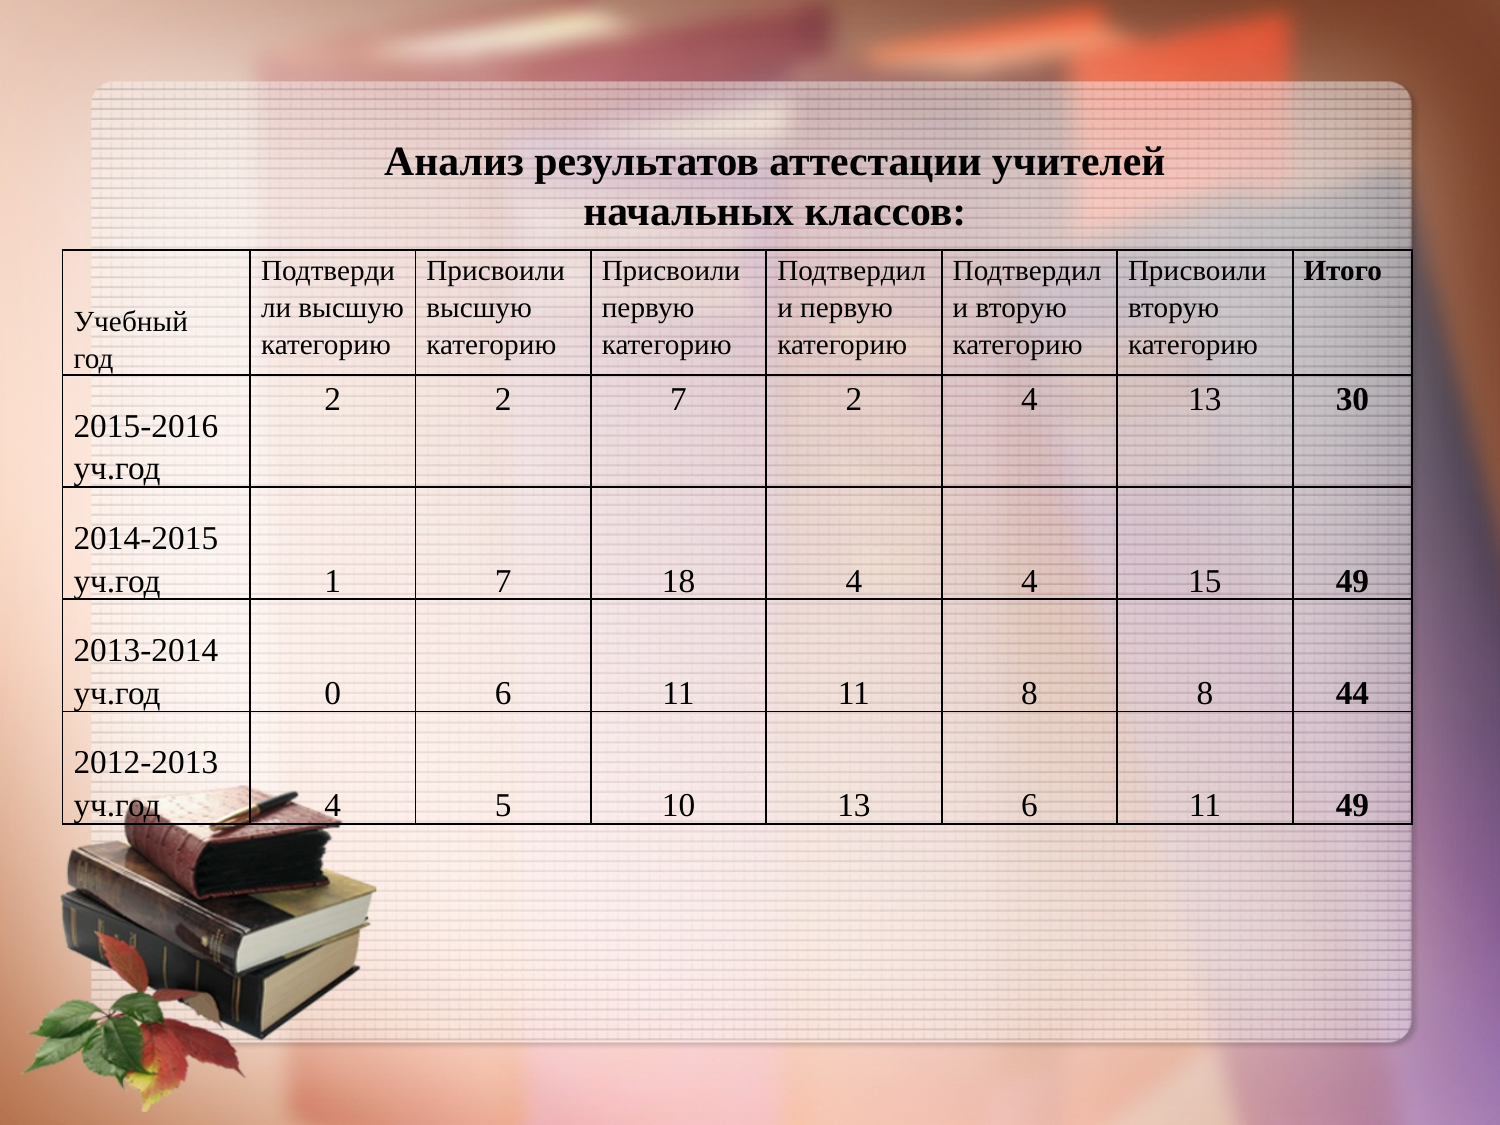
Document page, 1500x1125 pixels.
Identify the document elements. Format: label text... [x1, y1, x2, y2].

table_cell 18 [592, 488, 765, 598]
table_cell 2014-2015 уч.год [63, 488, 249, 598]
table_cell 13 [767, 712, 941, 823]
picture [0, 0, 1500, 1125]
table_header Итого [1294, 251, 1411, 374]
table_cell 11 [767, 600, 941, 711]
table_cell 7 [416, 488, 590, 598]
table_header Присвоили первую категорию [592, 251, 765, 374]
table_cell 4 [943, 488, 1116, 598]
table_header Подтвердили первую категорию [767, 251, 941, 374]
table_cell 4 [943, 376, 1116, 486]
table_cell 4 [767, 488, 941, 598]
table_cell 11 [1118, 712, 1292, 823]
table_cell 7 [592, 376, 765, 486]
table_cell 10 [592, 712, 765, 823]
table_cell 2 [251, 376, 415, 486]
table_cell 2013-2014 уч.год [63, 600, 249, 711]
table_header Подтвердили вторую категорию [943, 251, 1116, 374]
table_cell 49 [1294, 488, 1411, 598]
table_cell 4 [251, 712, 415, 823]
table_cell 49 [1294, 712, 1411, 823]
table_cell 2015-2016 уч.год [63, 376, 249, 486]
table_cell 0 [251, 600, 415, 711]
table_cell 30 [1294, 376, 1411, 486]
table_cell 6 [416, 600, 590, 711]
table_header Присвоили высшую категорию [416, 251, 590, 374]
table_cell 2012-2013 уч.год [63, 712, 249, 823]
table_header Присвоили вторую категорию [1118, 251, 1292, 374]
text_box Анализ результатов аттестации учителей начальных классов: [287, 126, 1263, 241]
table_cell 2 [767, 376, 941, 486]
table_header Учебный год [63, 251, 249, 374]
table_cell 44 [1294, 600, 1411, 711]
table_cell 11 [592, 600, 765, 711]
table_cell 5 [416, 712, 590, 823]
table_cell 8 [943, 600, 1116, 711]
table_cell 15 [1118, 488, 1292, 598]
table_cell 8 [1118, 600, 1292, 711]
table_cell 6 [943, 712, 1116, 823]
table_header Подтвердили высшую категорию [251, 251, 415, 374]
table_cell 1 [251, 488, 415, 598]
table_cell 2 [416, 376, 590, 486]
table_cell 13 [1118, 376, 1292, 486]
